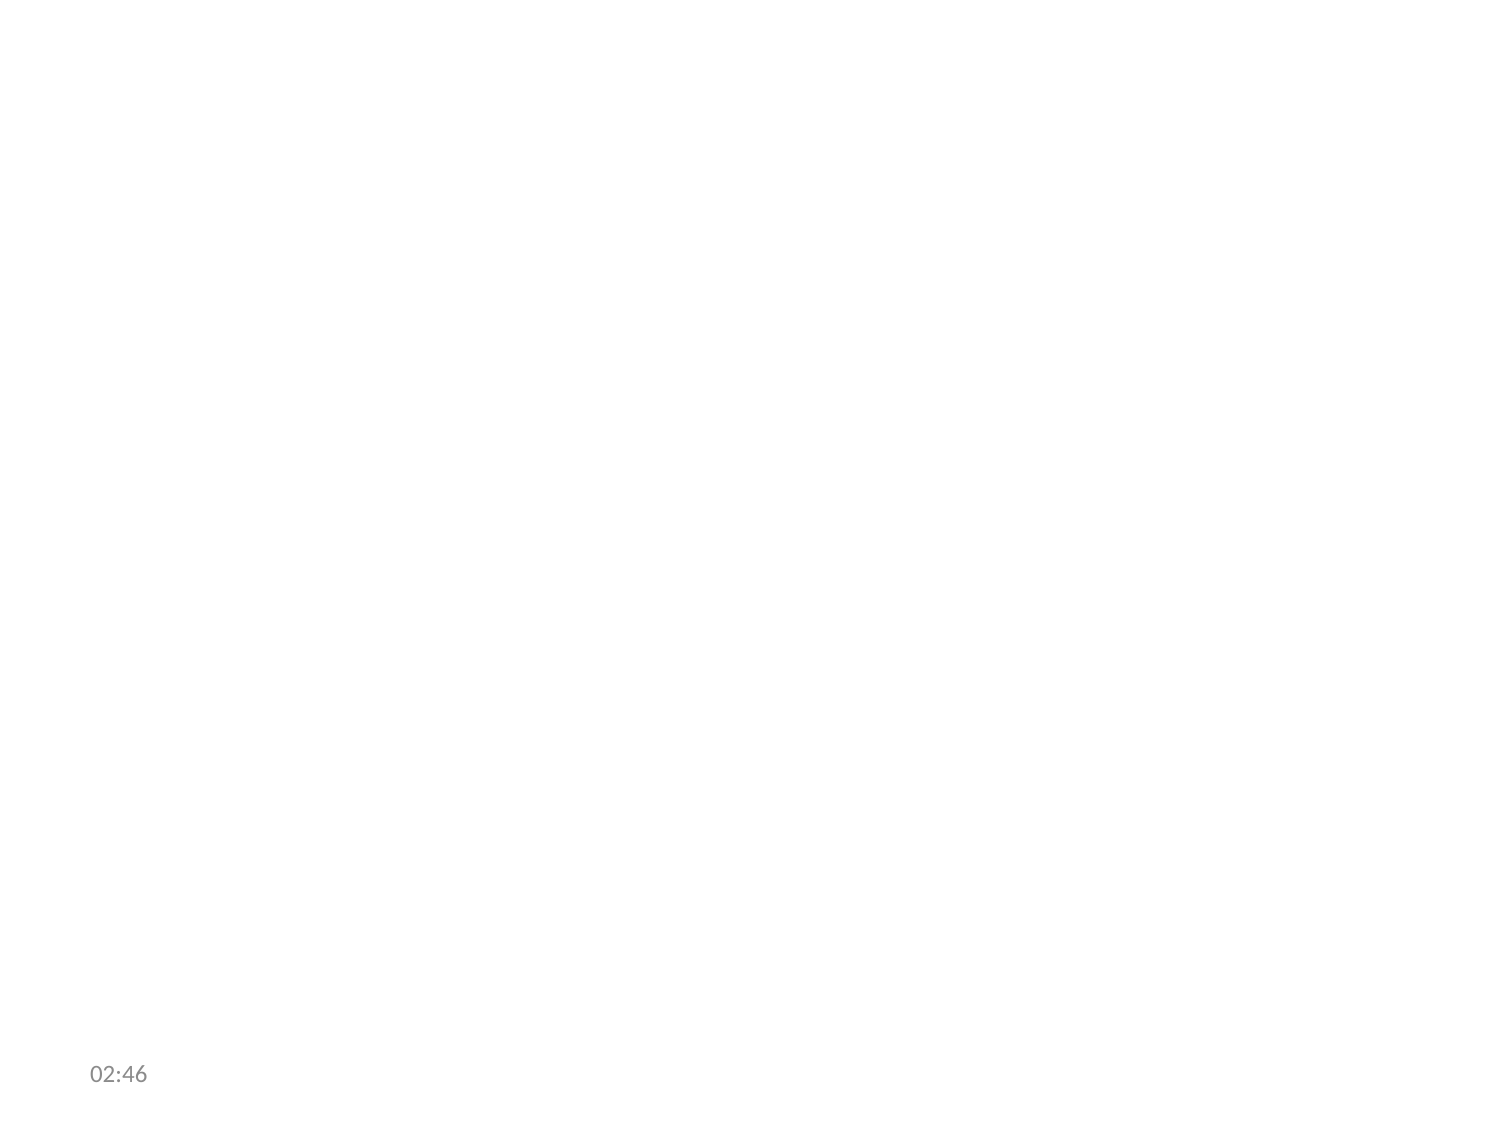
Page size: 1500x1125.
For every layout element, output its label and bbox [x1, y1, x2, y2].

slide_number [75, 1042, 425, 1103]
